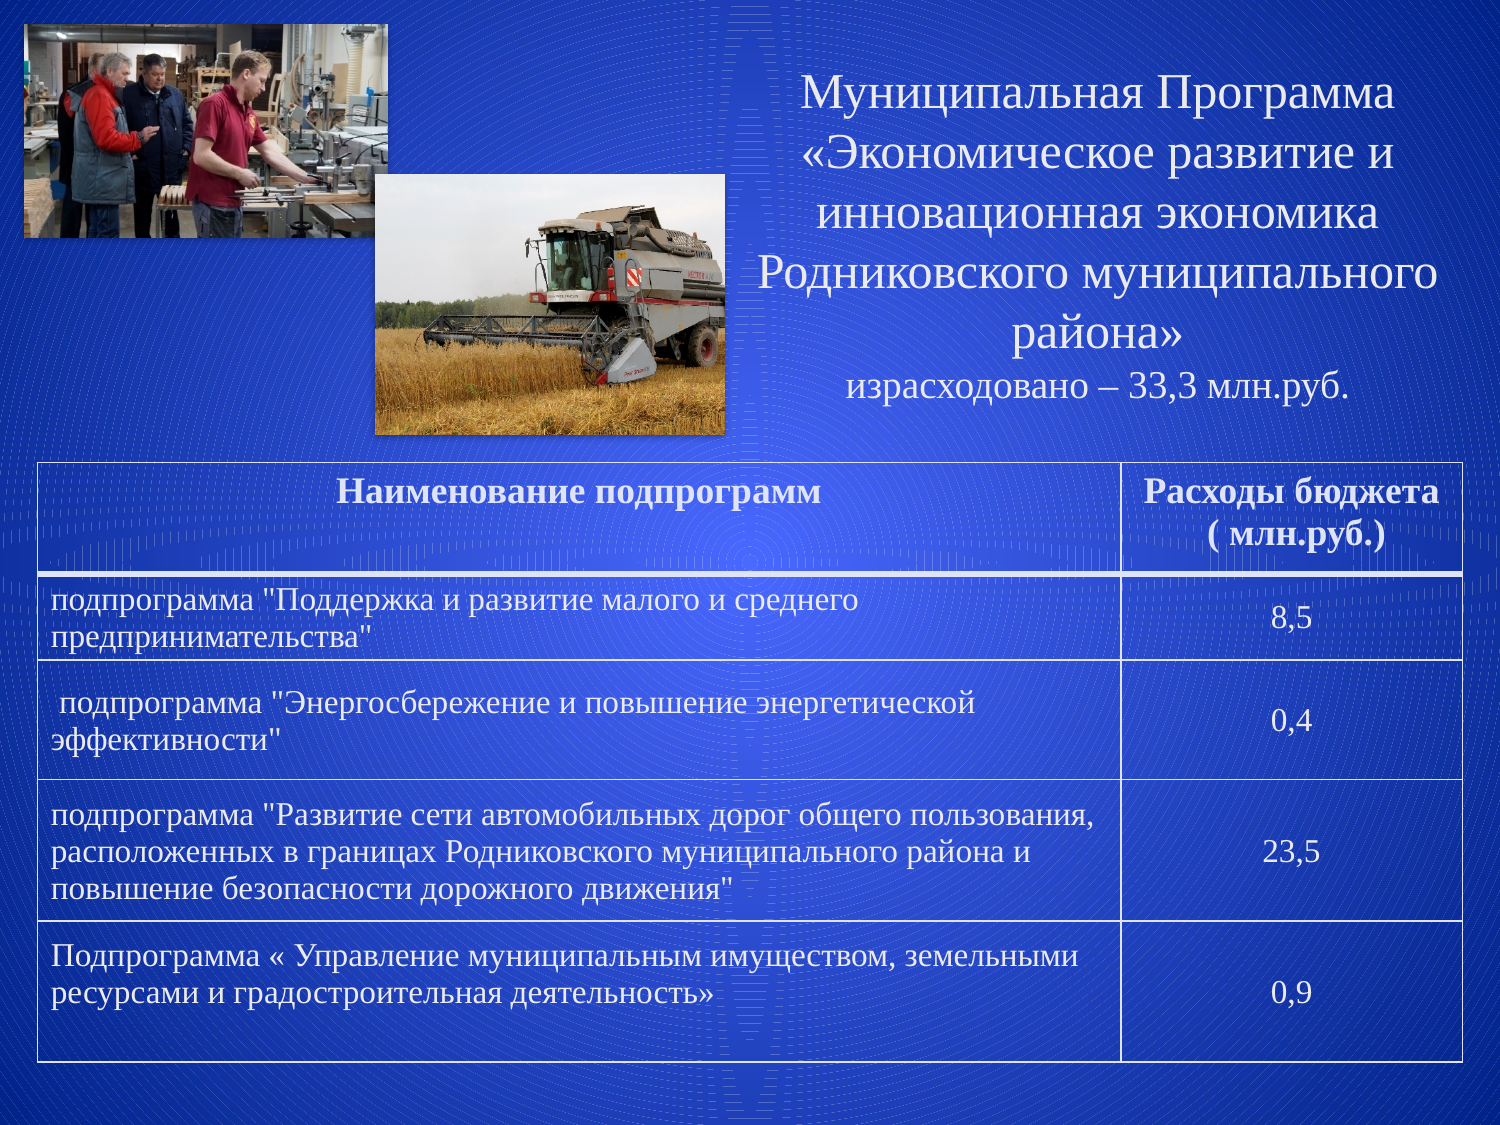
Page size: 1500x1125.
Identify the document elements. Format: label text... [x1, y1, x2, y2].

table_cell Подпрограмма « Управление муниципальным имуществом, земельными ресурсами и градостроительная деятельность» [38, 922, 1120, 1061]
table_cell подпрограмма "Энергосбережение и повышение энергетической эффективности" [38, 661, 1120, 779]
table_cell подпрограмма "Развитие сети автомобильных дорог общего пользования, расположенных в границах Родниковского муниципального района и повышение безопасности дорожного движения" [38, 780, 1120, 920]
table_cell 23,5 [1122, 780, 1462, 920]
table_cell 0,9 [1122, 922, 1462, 1061]
table_cell 0,4 [1122, 661, 1462, 779]
table_cell подпрограмма "Поддержка и развитие малого и среднего предпринимательства" [38, 577, 1120, 659]
picture [24, 24, 726, 435]
table_header Наименование подпрограмм [38, 463, 1120, 571]
table_cell 8,5 [1122, 577, 1462, 659]
title Муниципальная Программа «Экономическое развитие и инновационная экономика Родниковского муниципального района» израсходовано – 33,3 млн.руб. [725, 50, 1471, 475]
table_header Расходы бюджета ( млн.руб.) [1122, 463, 1462, 571]
